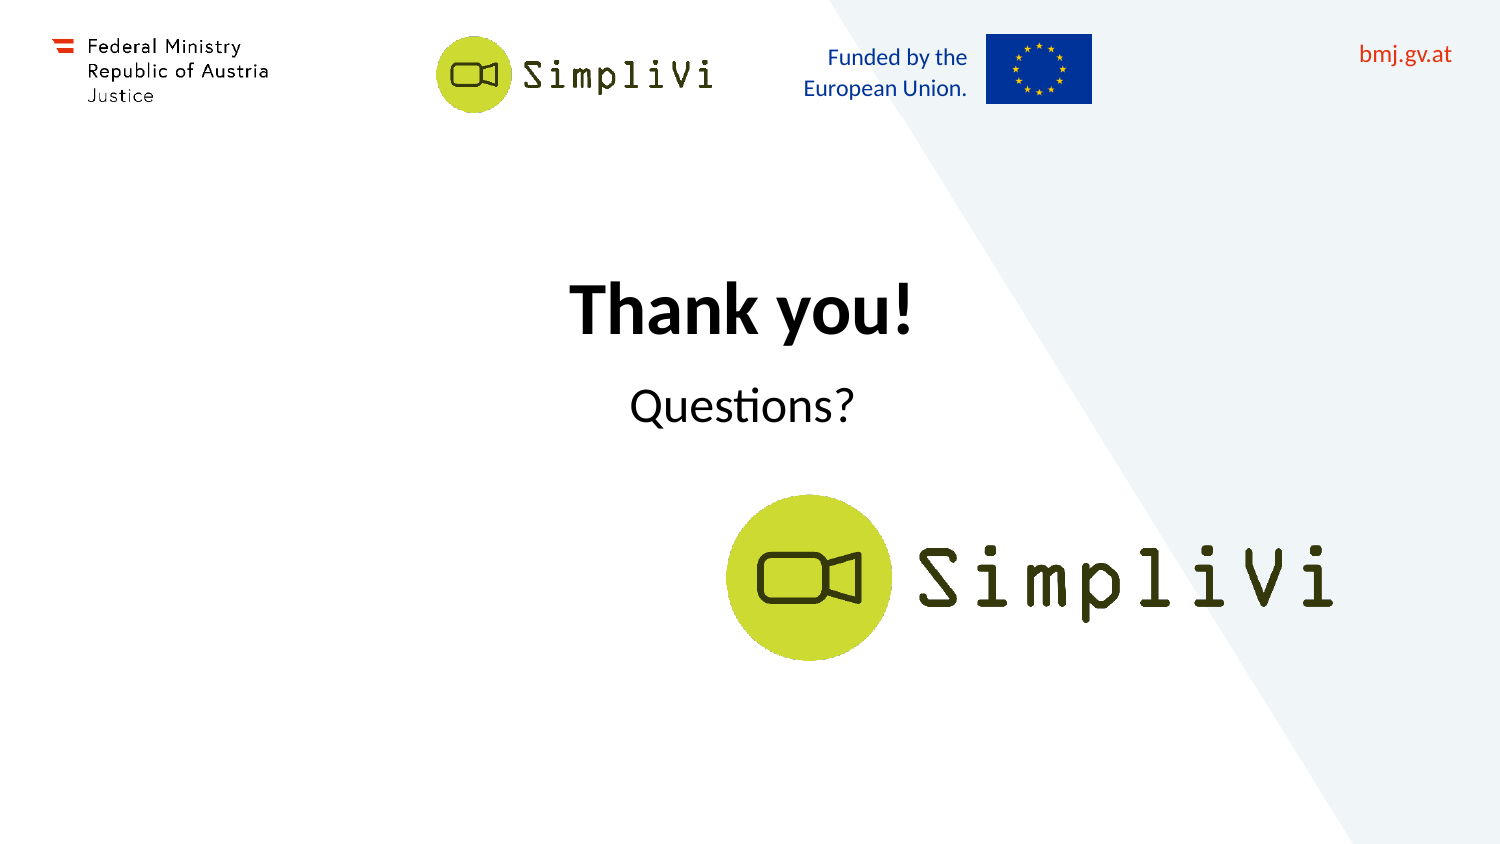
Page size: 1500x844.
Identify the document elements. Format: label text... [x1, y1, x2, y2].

picture [0, 0, 1500, 844]
title Thank you! Questions? [88, 266, 1398, 441]
